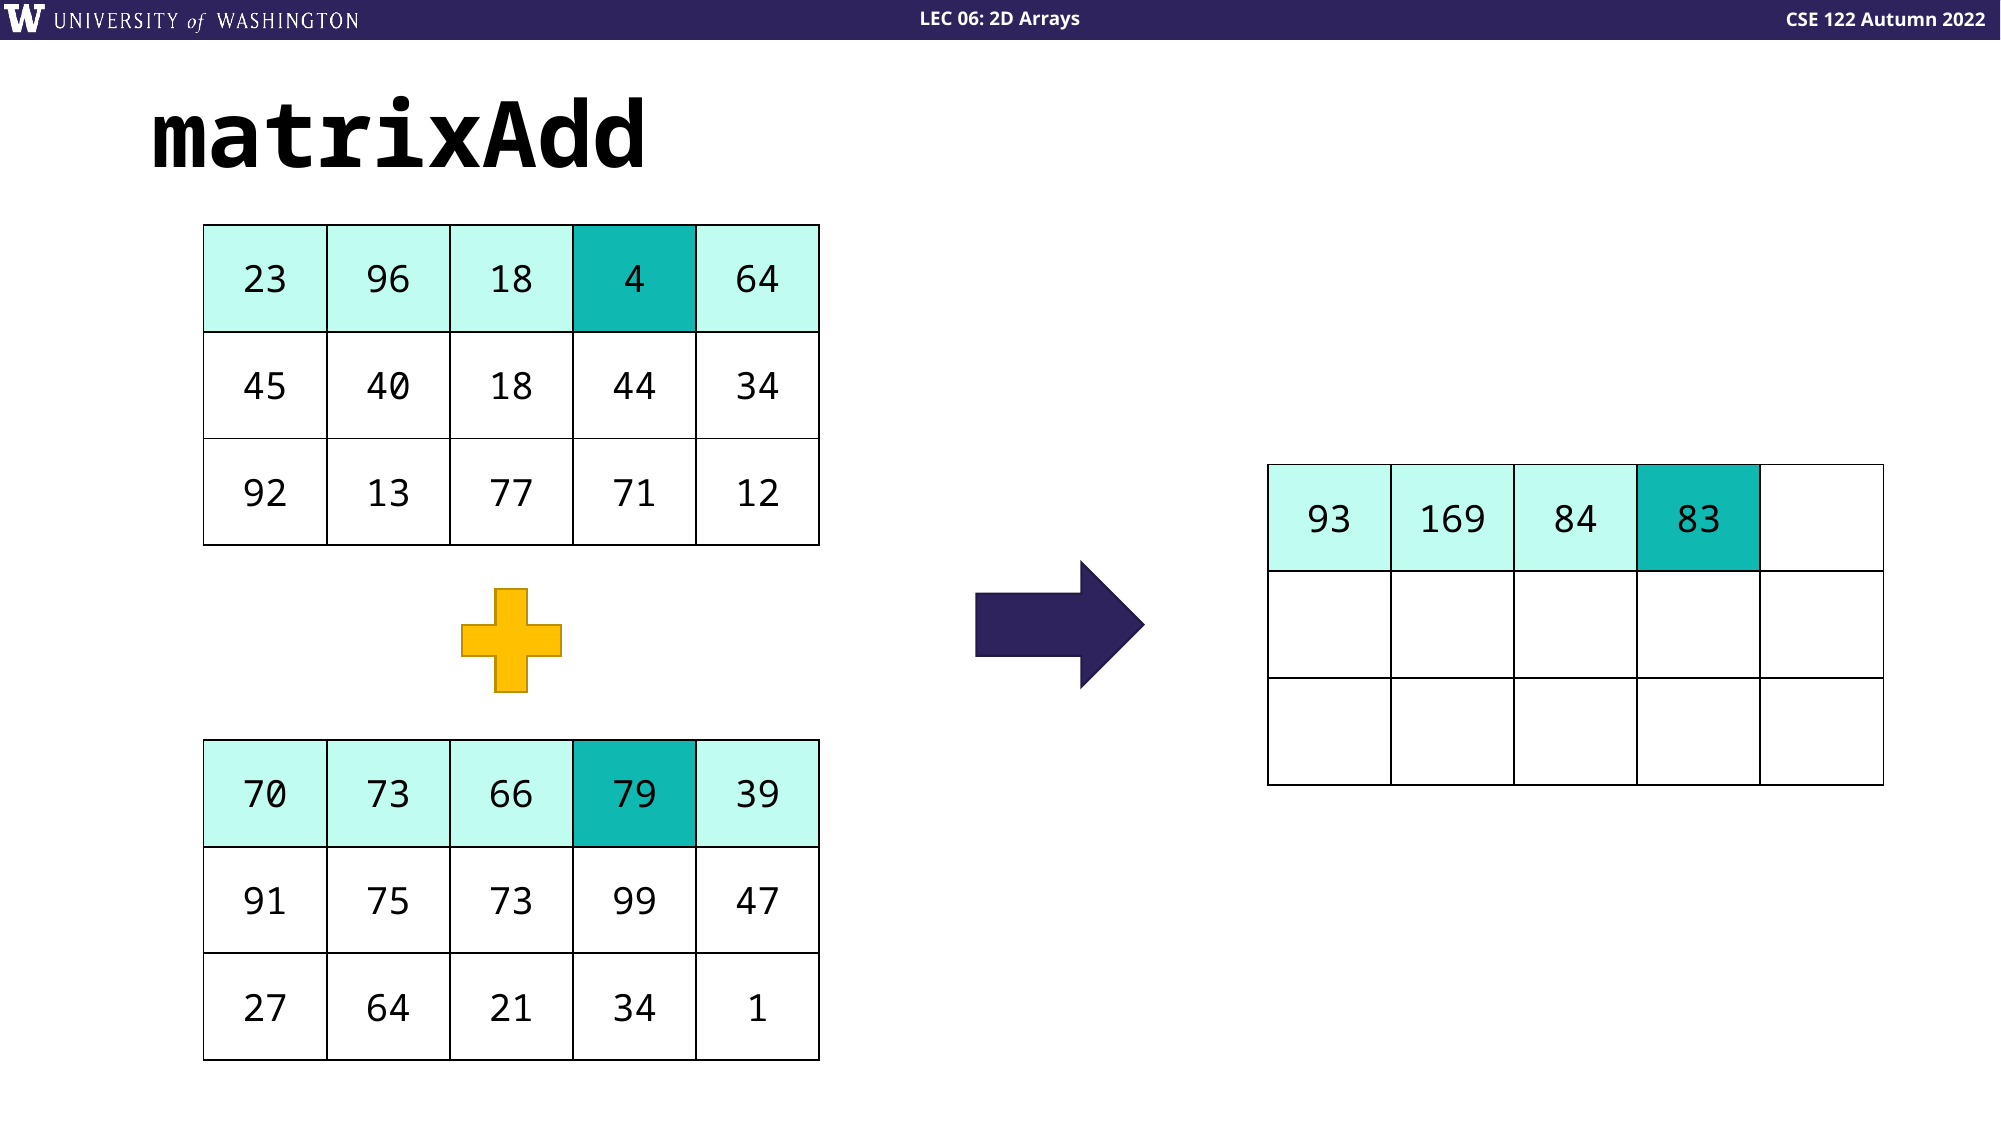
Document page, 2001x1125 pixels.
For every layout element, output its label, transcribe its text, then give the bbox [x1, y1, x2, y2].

table_header [1761, 465, 1883, 570]
table_cell [1761, 679, 1883, 784]
table_header 96 [328, 226, 449, 331]
table_cell 40 [328, 333, 449, 438]
table_header 169 [1392, 465, 1513, 570]
table_header 84 [1515, 465, 1636, 570]
table_cell [1638, 572, 1759, 677]
table_cell 27 [204, 954, 326, 1059]
table_cell [1638, 679, 1759, 784]
table_header 39 [697, 741, 818, 846]
table_cell [1515, 679, 1636, 784]
table_cell 12 [697, 439, 818, 544]
table_header 93 [1269, 465, 1390, 570]
table_cell 21 [451, 954, 572, 1059]
table_cell 99 [574, 848, 695, 952]
table_cell 44 [574, 333, 695, 438]
table_header 83 [1638, 465, 1759, 570]
text_box [461, 588, 562, 693]
table_cell [1761, 572, 1883, 677]
table_header 64 [697, 226, 818, 331]
table_cell 45 [204, 333, 326, 438]
table_cell [1392, 572, 1513, 677]
table_cell 75 [328, 848, 449, 952]
picture [4, 4, 358, 33]
table_cell 77 [451, 439, 572, 544]
table_header 66 [451, 741, 572, 846]
table_cell 34 [574, 954, 695, 1059]
table_header 18 [451, 226, 572, 331]
table_header 23 [204, 226, 326, 331]
table_cell [1269, 679, 1390, 784]
table_cell 47 [697, 848, 818, 952]
table_cell 91 [204, 848, 326, 952]
table_cell 1 [697, 954, 818, 1059]
table_cell 92 [204, 439, 326, 544]
text_box [975, 560, 1145, 690]
table_header 70 [204, 741, 326, 846]
table_cell [1392, 679, 1513, 784]
table_cell 73 [451, 848, 572, 952]
table_cell 64 [328, 954, 449, 1059]
table_cell [1515, 572, 1636, 677]
table_cell [1269, 572, 1390, 677]
title matrixAdd [137, 74, 1863, 200]
table_cell 13 [328, 439, 449, 544]
table_cell 34 [697, 333, 818, 438]
table_cell 18 [451, 333, 572, 438]
table_cell 71 [574, 439, 695, 544]
table_header 4 [574, 226, 695, 331]
table_header 79 [574, 741, 695, 846]
table_header 73 [328, 741, 449, 846]
